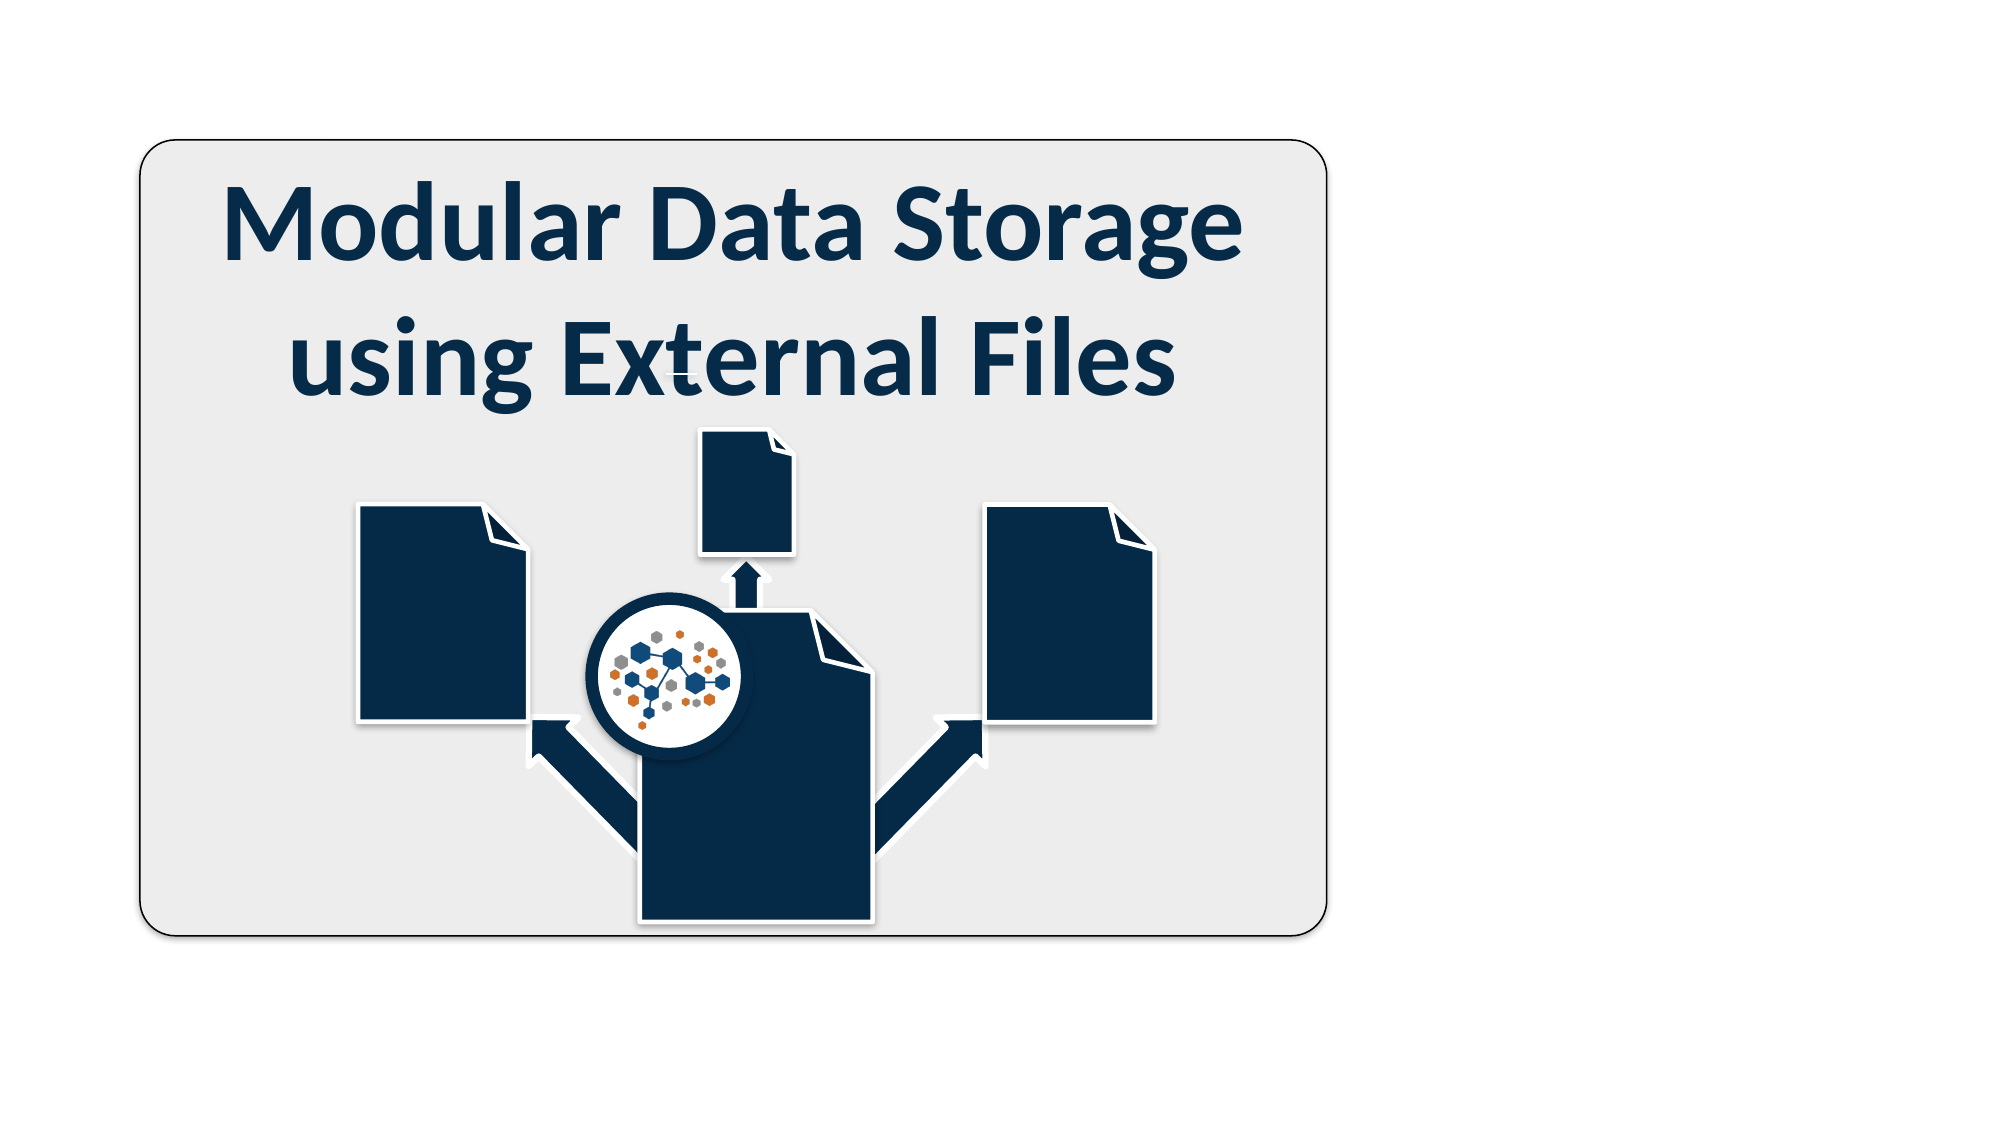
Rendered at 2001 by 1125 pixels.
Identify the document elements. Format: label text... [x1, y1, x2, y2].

text_box [139, 162, 1328, 937]
text_box [528, 716, 634, 854]
text_box [699, 428, 795, 556]
text_box [723, 564, 770, 608]
text_box [878, 717, 986, 857]
text_box [983, 503, 1156, 724]
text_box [591, 598, 748, 755]
text_box [357, 503, 529, 723]
text_box [638, 609, 874, 923]
text_box Modular Data Storage using External Files [141, 140, 1325, 425]
